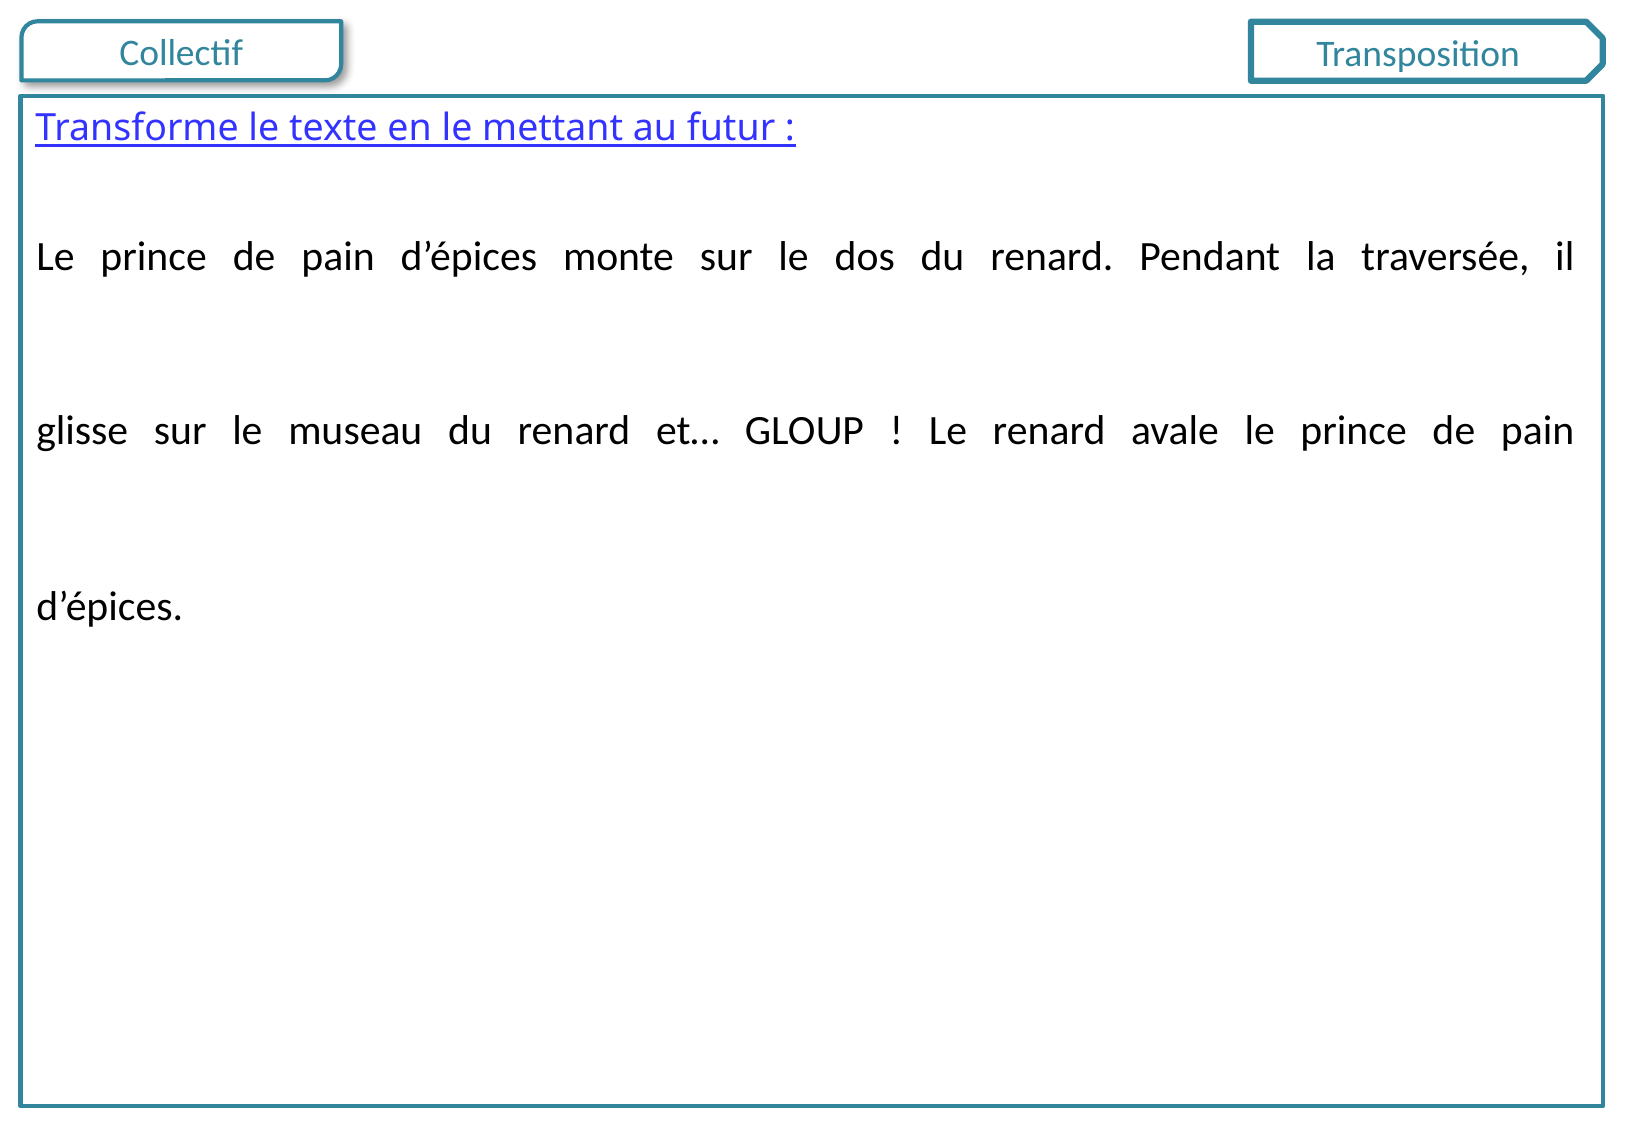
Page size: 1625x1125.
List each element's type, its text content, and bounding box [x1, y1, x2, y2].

list Transforme le texte en le mettant au futur : [18, 94, 1605, 1108]
list Le prince de pain d’épices monte sur le dos du renard. Pendant la traversée, il glisse sur le museau du renard et… GLOUP ! Le renard avale le prince de pain d’épices. [21, 95, 1604, 1083]
list Transposition [1251, 21, 1585, 81]
